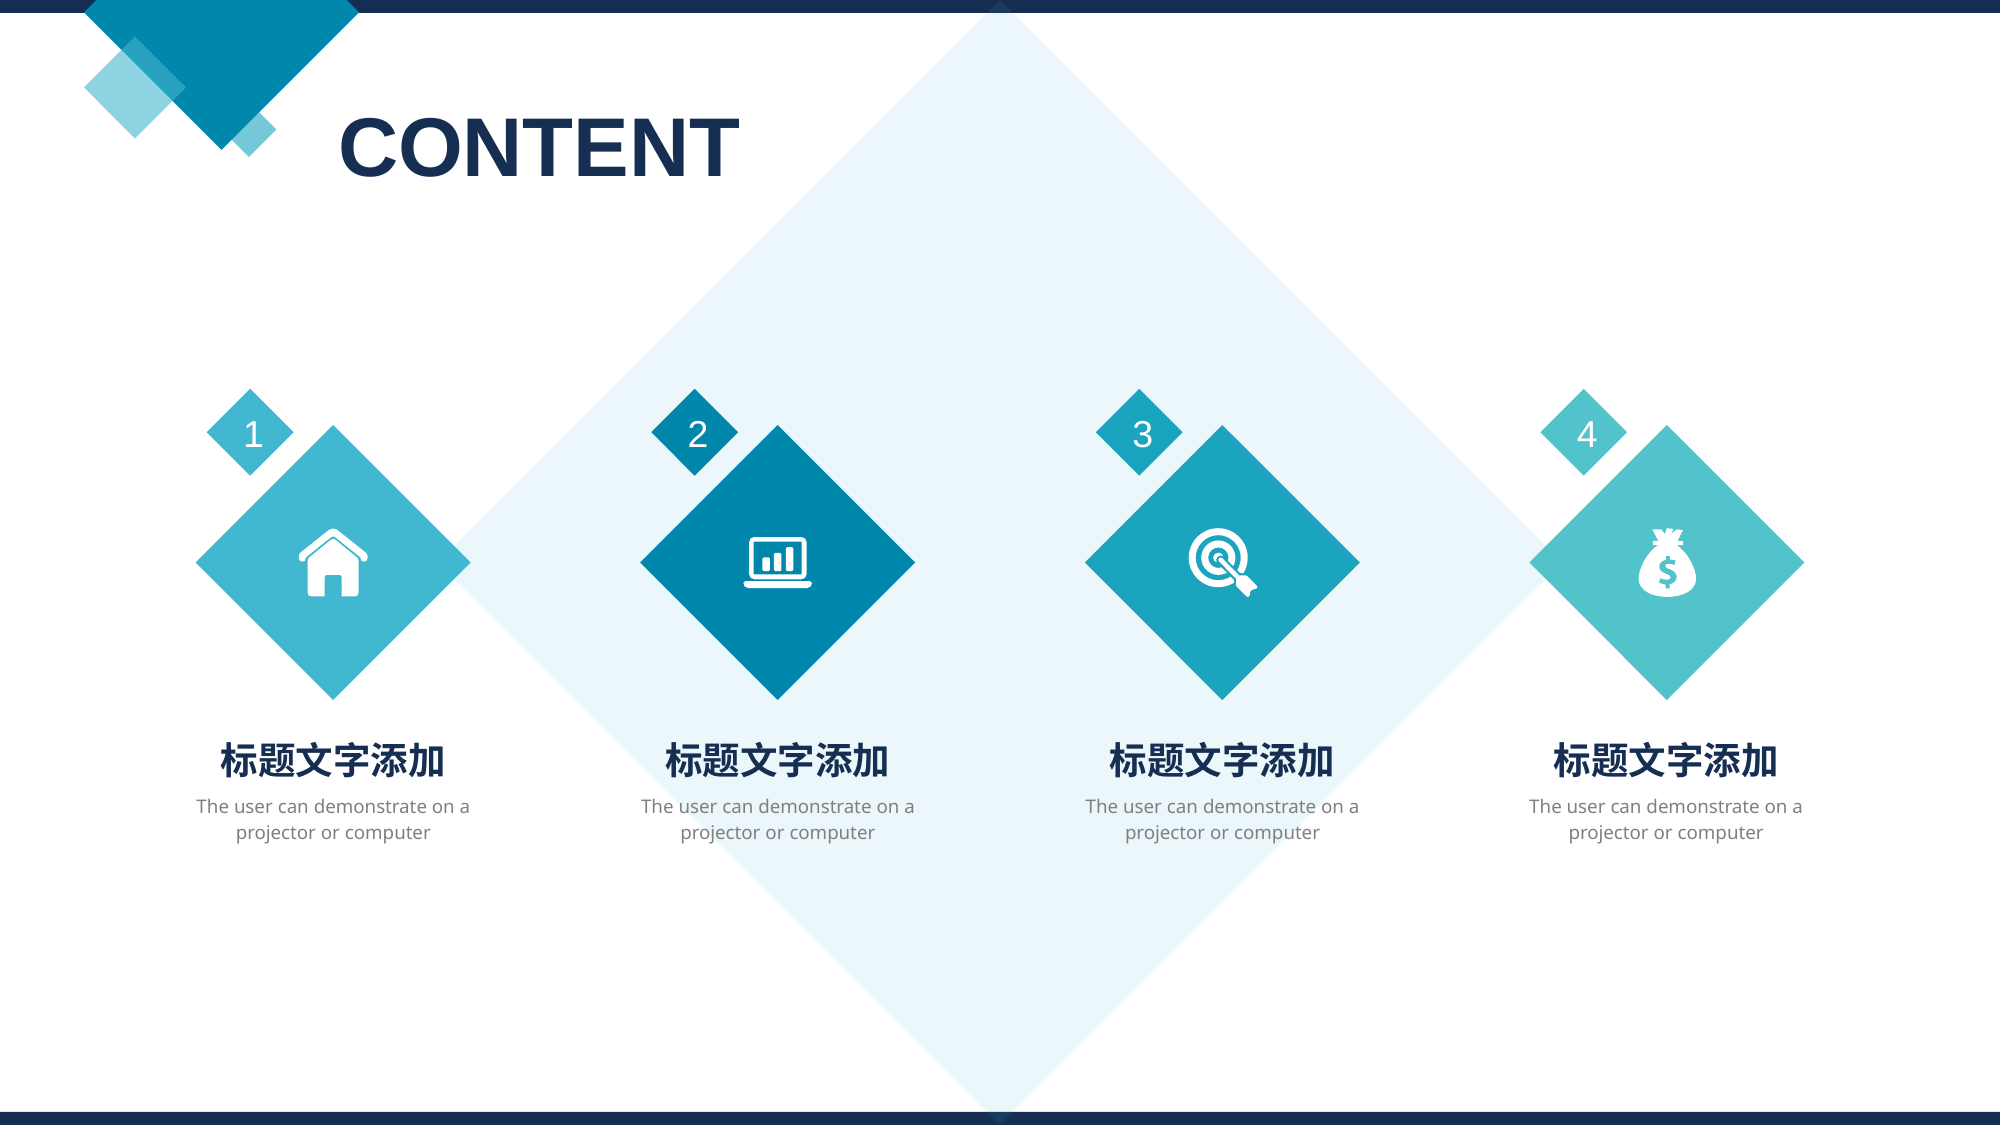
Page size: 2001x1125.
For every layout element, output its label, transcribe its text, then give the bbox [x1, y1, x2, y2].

text_box [297, 527, 369, 598]
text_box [151, 722, 516, 852]
text_box 3 [1094, 387, 1185, 478]
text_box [1483, 722, 1848, 852]
text_box [194, 423, 473, 702]
text_box 2 [649, 387, 740, 478]
text_box [1527, 423, 1806, 702]
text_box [1040, 722, 1405, 852]
text_box [454, 0, 1546, 1125]
text_box [742, 536, 814, 590]
text_box [1083, 423, 1362, 702]
text_box 1 [205, 387, 296, 478]
text_box 4 [1538, 387, 1629, 478]
text_box [1187, 527, 1259, 598]
text_box [638, 423, 917, 702]
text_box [595, 722, 960, 852]
text_box CONTENT [323, 71, 868, 201]
text_box [1637, 527, 1698, 598]
